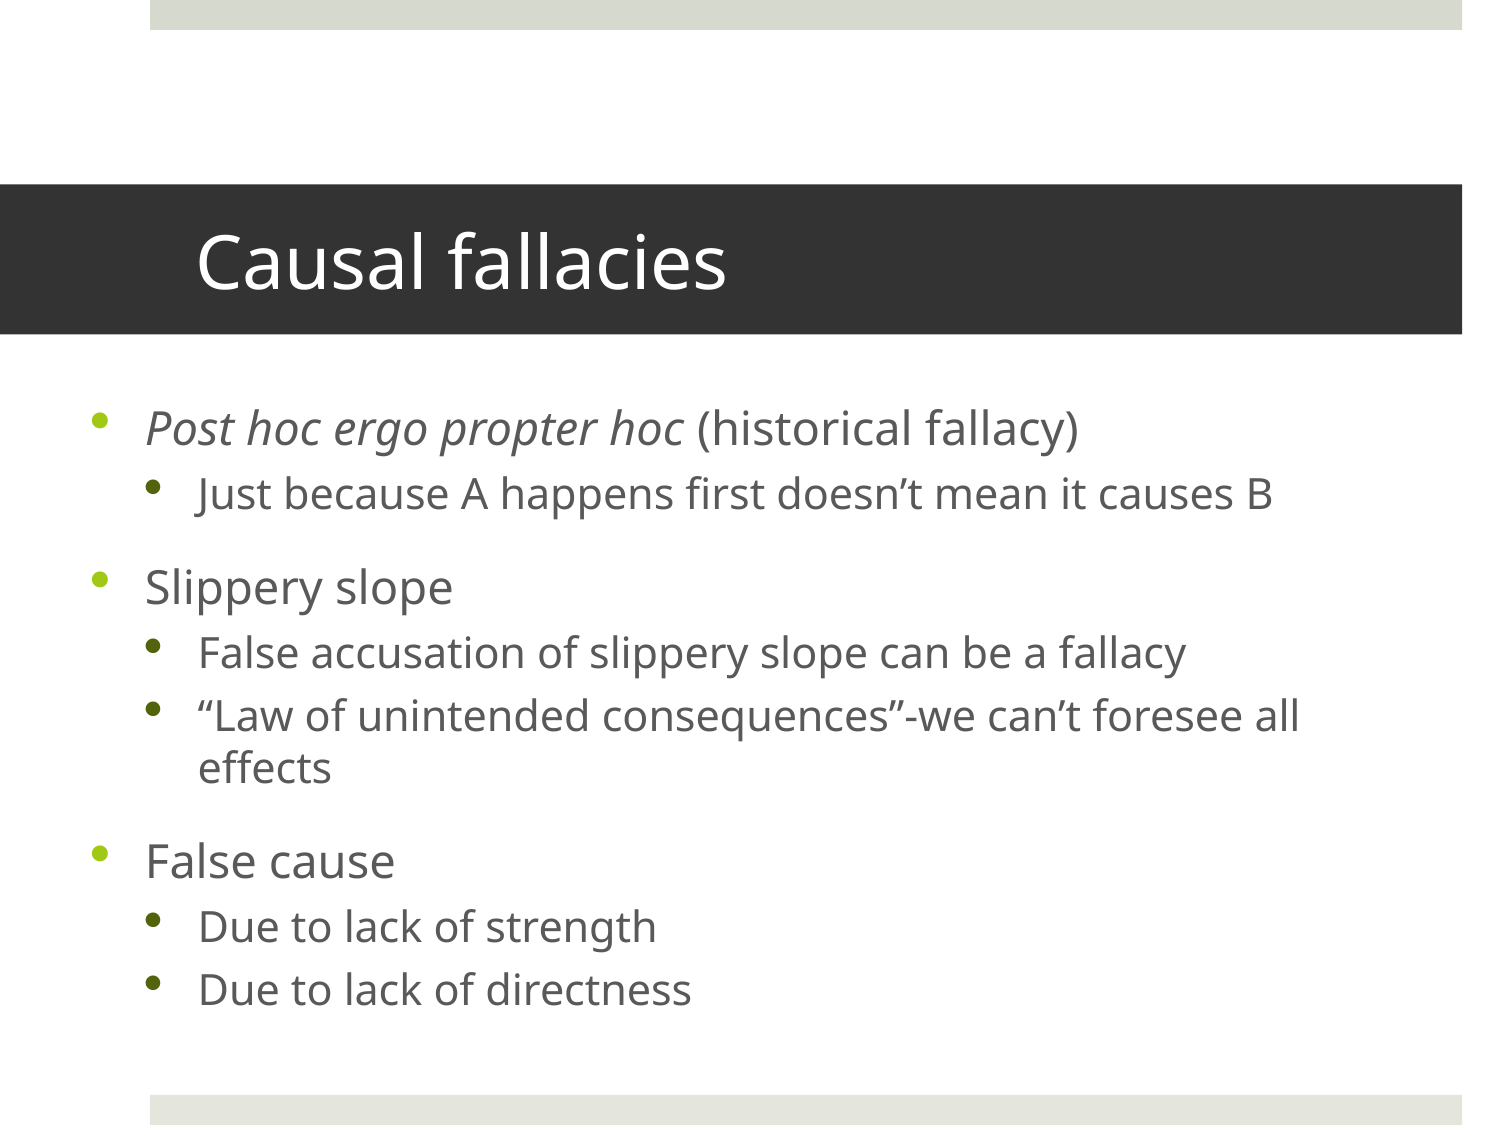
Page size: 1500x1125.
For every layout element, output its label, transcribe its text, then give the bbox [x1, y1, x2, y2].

title Causal fallacies [0, 184, 1463, 335]
list Post hoc ergo propter hoc (historical fallacy) Just because A happens first doesn’t mean it causes B Slippery slope False accusation of slippery slope can be a fallacy “Law of unintended consequences”-we can’t foresee all effects False cause Due to lack of strength Due to lack of directness [77, 390, 1432, 1028]
